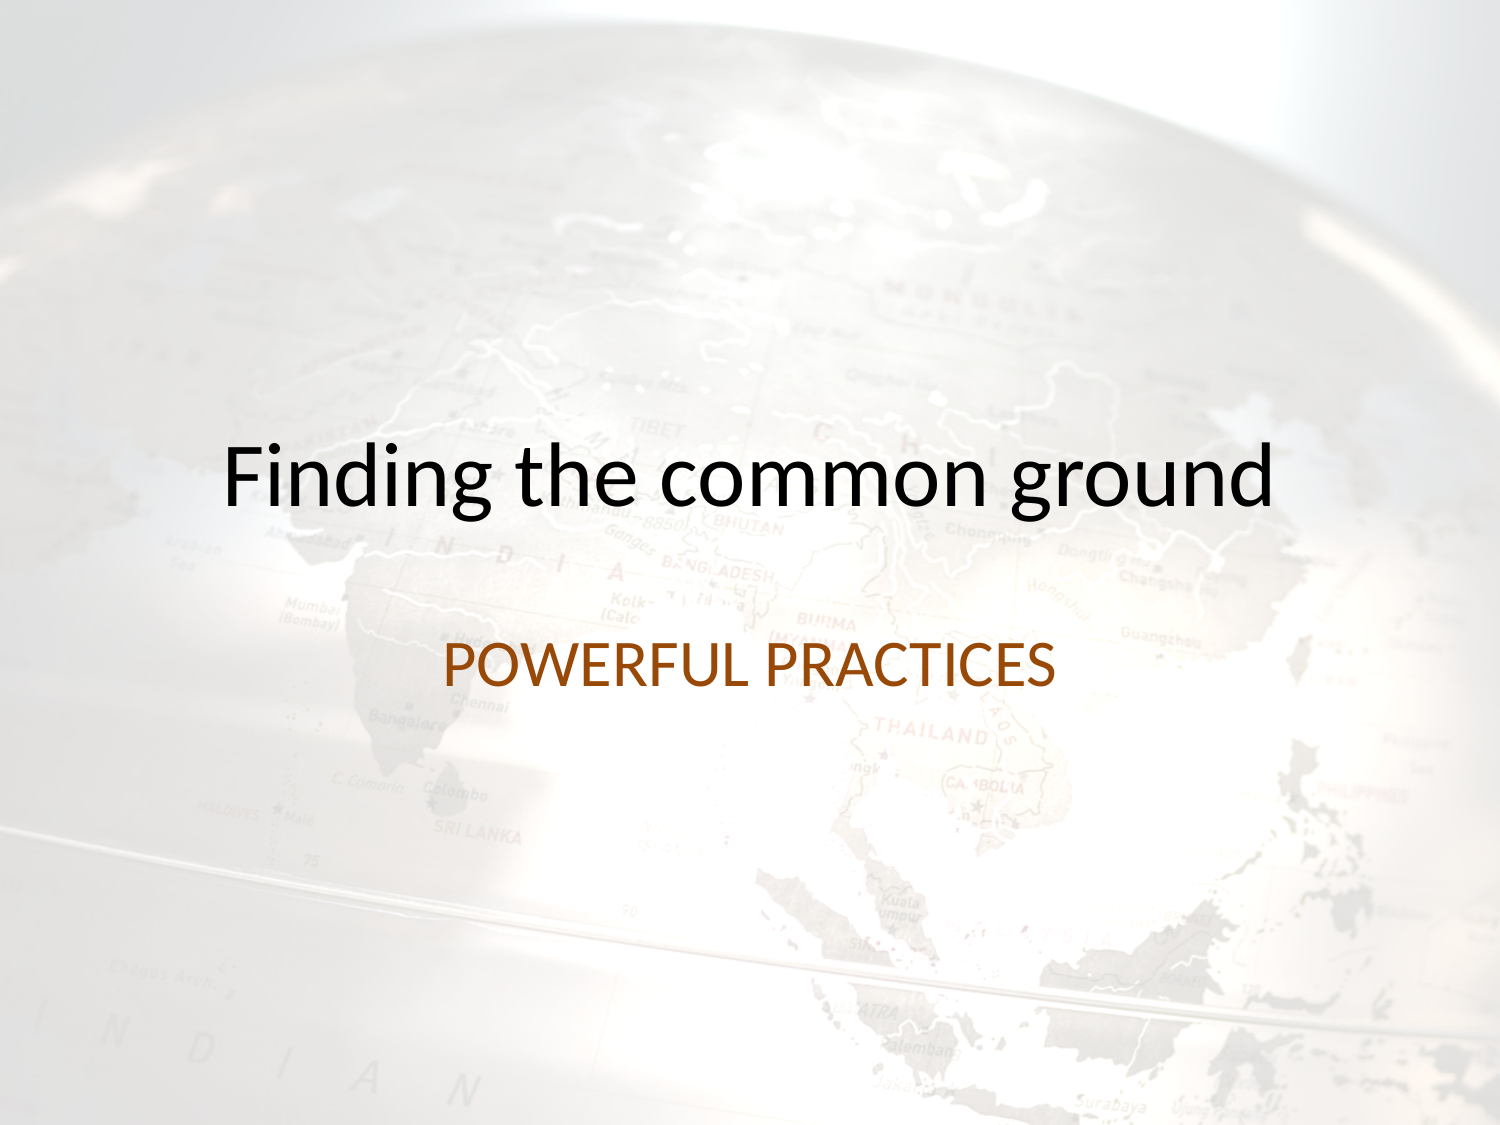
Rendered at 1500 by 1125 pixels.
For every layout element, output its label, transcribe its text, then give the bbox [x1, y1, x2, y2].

subtitle POWERFUL PRACTICES [225, 612, 1275, 900]
title Finding the common ground [112, 349, 1388, 591]
